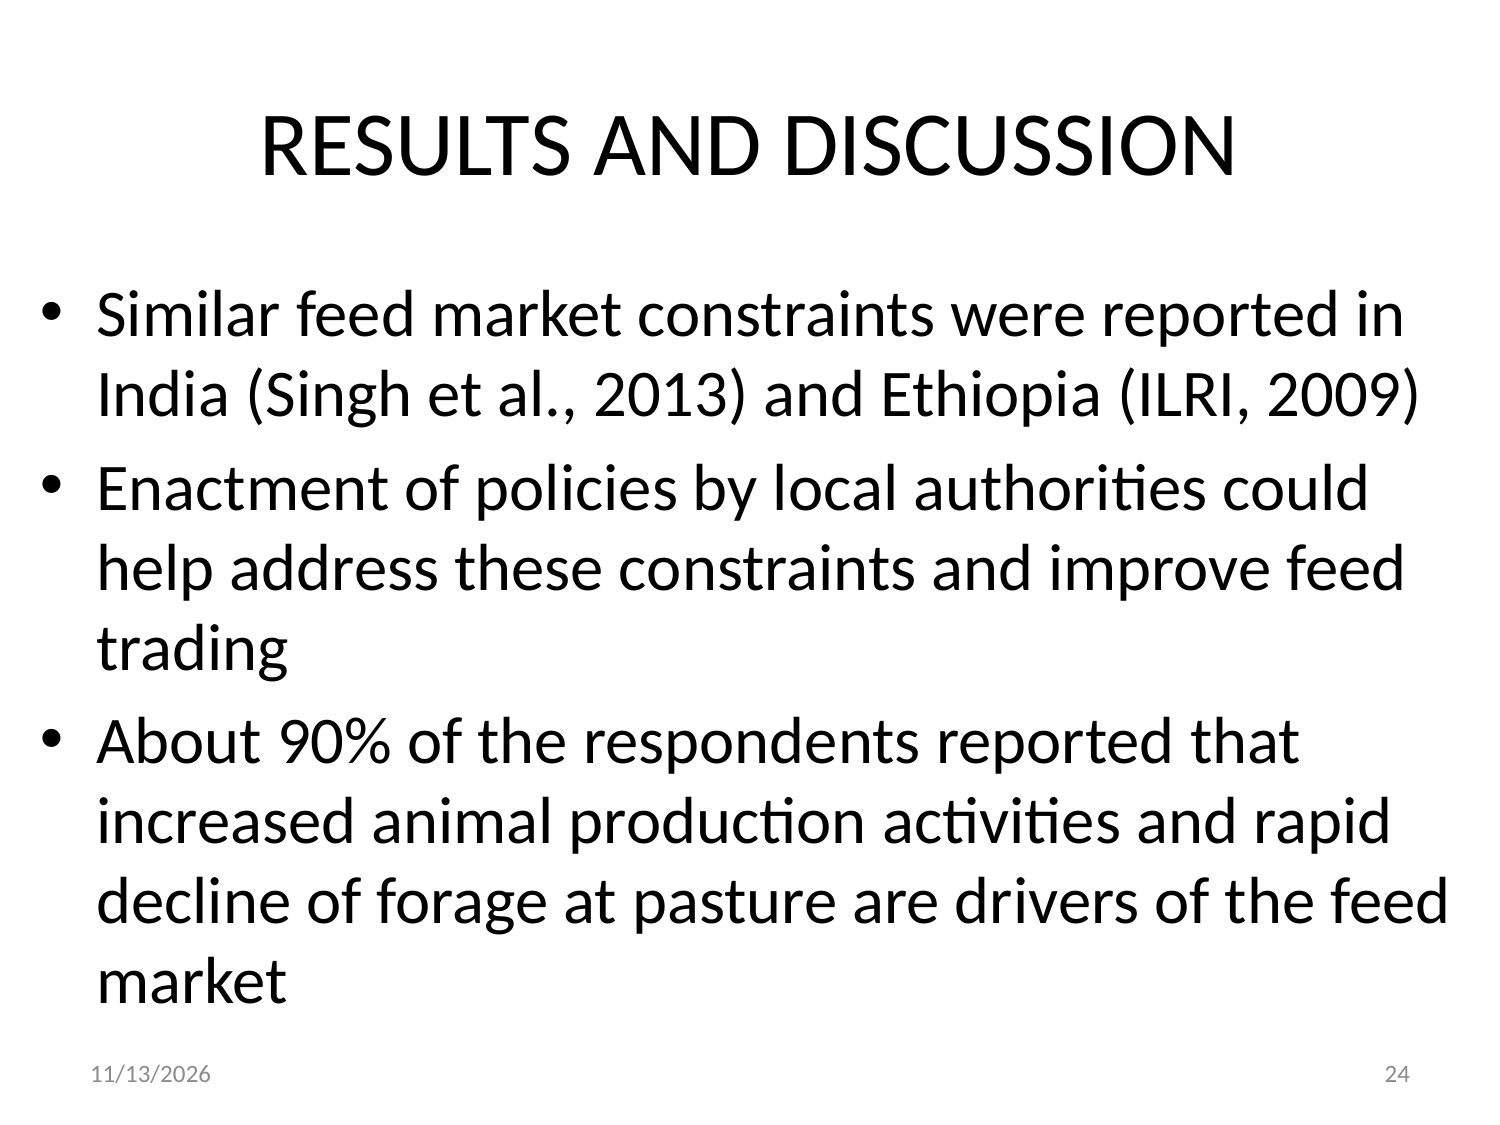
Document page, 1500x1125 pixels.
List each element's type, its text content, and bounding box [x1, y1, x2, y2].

slide_number 24 [1074, 1042, 1425, 1103]
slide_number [75, 1042, 425, 1103]
title RESULTS AND DISCUSSION [75, 45, 1425, 233]
list Similar feed market constraints were reported in India (Singh et al., 2013) and Ethiopia (ILRI, 2009) Enactment of policies by local authorities could help address these constraints and improve feed trading About 90% of the respondents reported that increased animal production activities and rapid decline of forage at pasture are drivers of the feed market [24, 262, 1475, 1050]
